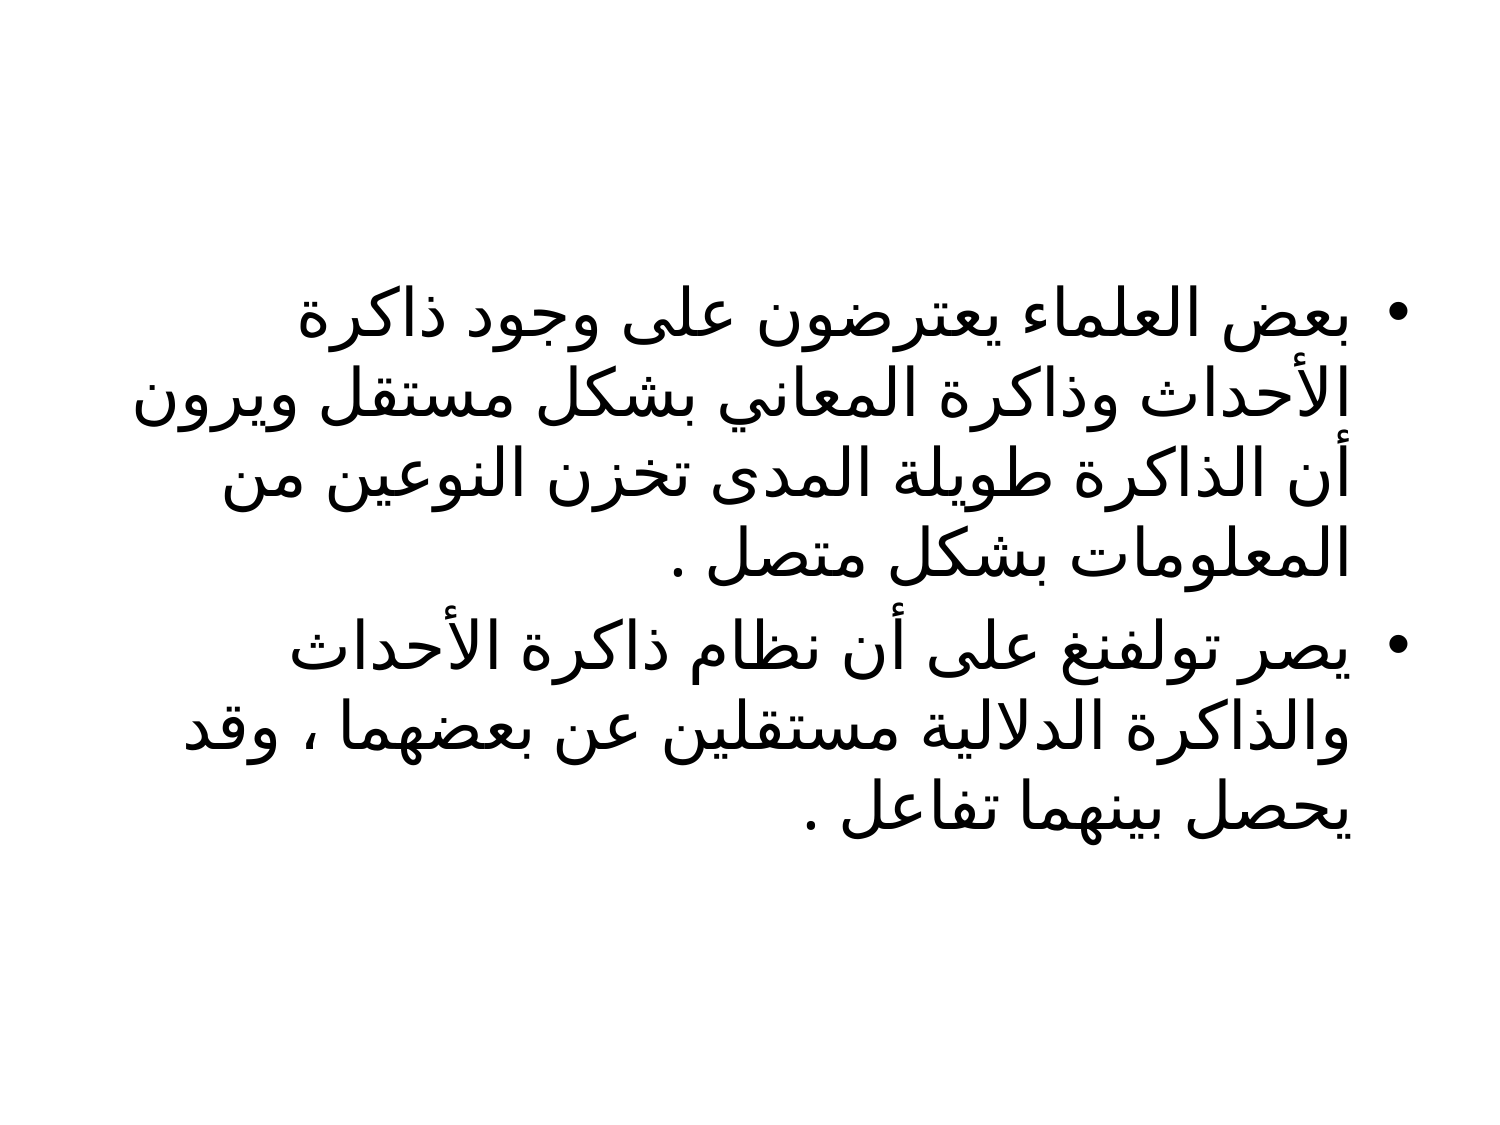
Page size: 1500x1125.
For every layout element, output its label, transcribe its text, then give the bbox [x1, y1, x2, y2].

list بعض العلماء يعترضون على وجود ذاكرة الأحداث وذاكرة المعاني بشكل مستقل ويرون أن الذاكرة طويلة المدى تخزن النوعين من المعلومات بشكل متصل . يصر تولفنغ على أن نظام ذاكرة الأحداث والذاكرة الدلالية مستقلين عن بعضهما ، وقد يحصل بينهما تفاعل . [75, 262, 1425, 1005]
